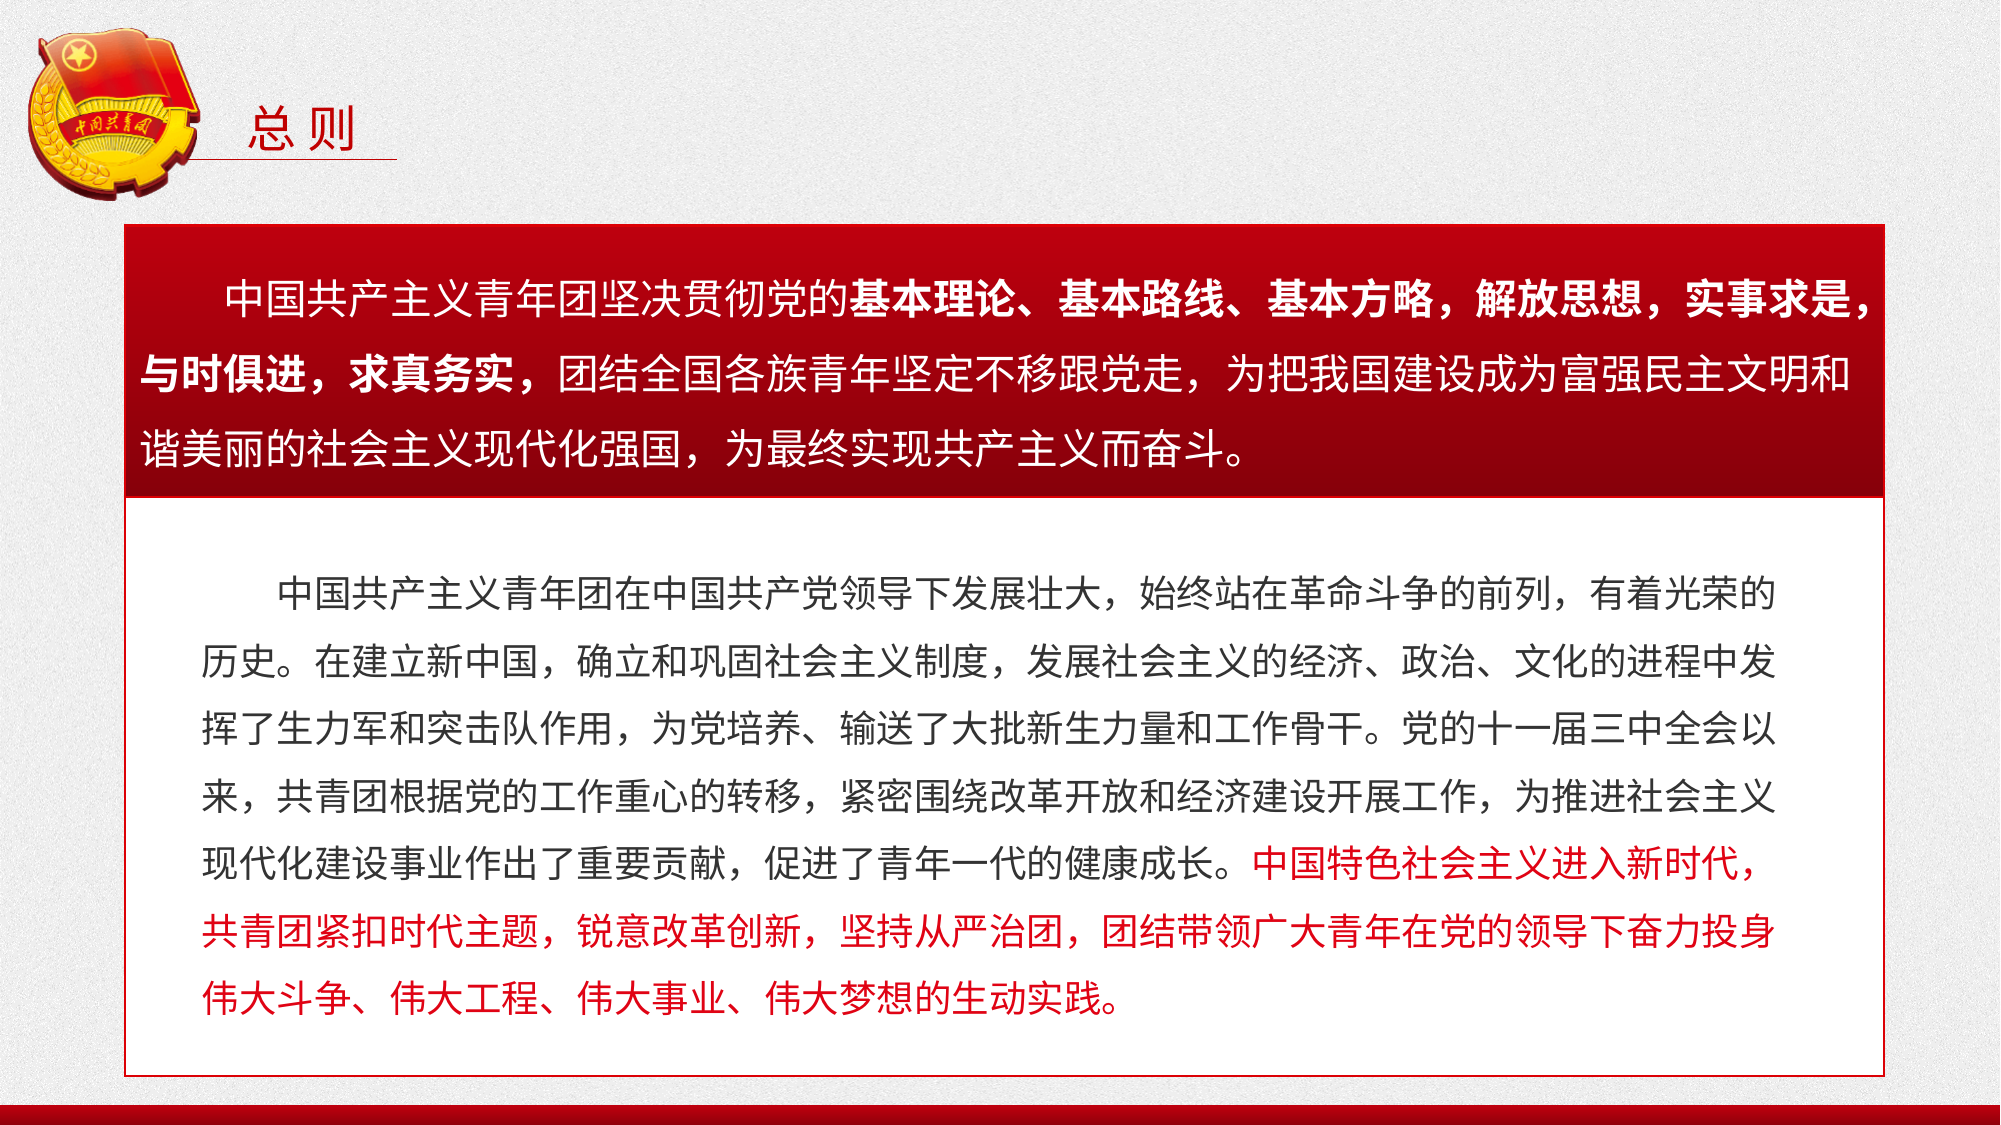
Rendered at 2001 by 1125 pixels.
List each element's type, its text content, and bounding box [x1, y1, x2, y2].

text_box 总 则 [231, 160, 373, 165]
text_box [124, 498, 1885, 1077]
text_box [124, 224, 1885, 498]
picture [0, 0, 2001, 1125]
text_box 总 则 [231, 90, 373, 159]
text_box 中国共产主义青年团在中国共产党领导下发展壮大，始终站在革命斗争的前列，有着光荣的历史。在建立新中国，确立和巩固社会主义制度，发展社会主义的经济、政治、文化的进程中发挥了生力军和突击队作用，为党培养、输送了大批新生力量和工作骨干。党的十一届三中全会以来，共青团根据党的工作重心的转移，紧密围绕改革开放和经济建设开展工作，为推进社会主义现代化建设事业作出了重要贡献，促进了青年一代的健康成长。中国特色社会主义进入新时代，共青团紧扣时代主题，锐意改革创新，坚持从严治团，团结带领广大青年在党的领导下奋力投身伟大斗争、伟大工程、伟大事业、伟大梦想的生动实践。 [186, 540, 1823, 1028]
text_box 中国共产主义青年团坚决贯彻党的基本理论、基本路线、基本方略，解放思想，实事求是，与时俱进，求真务实，团结全国各族青年坚定不移跟党走，为把我国建设成为富强民主文明和谐美丽的社会主义现代化强国，为最终实现共产主义而奋斗。 [125, 240, 1885, 480]
